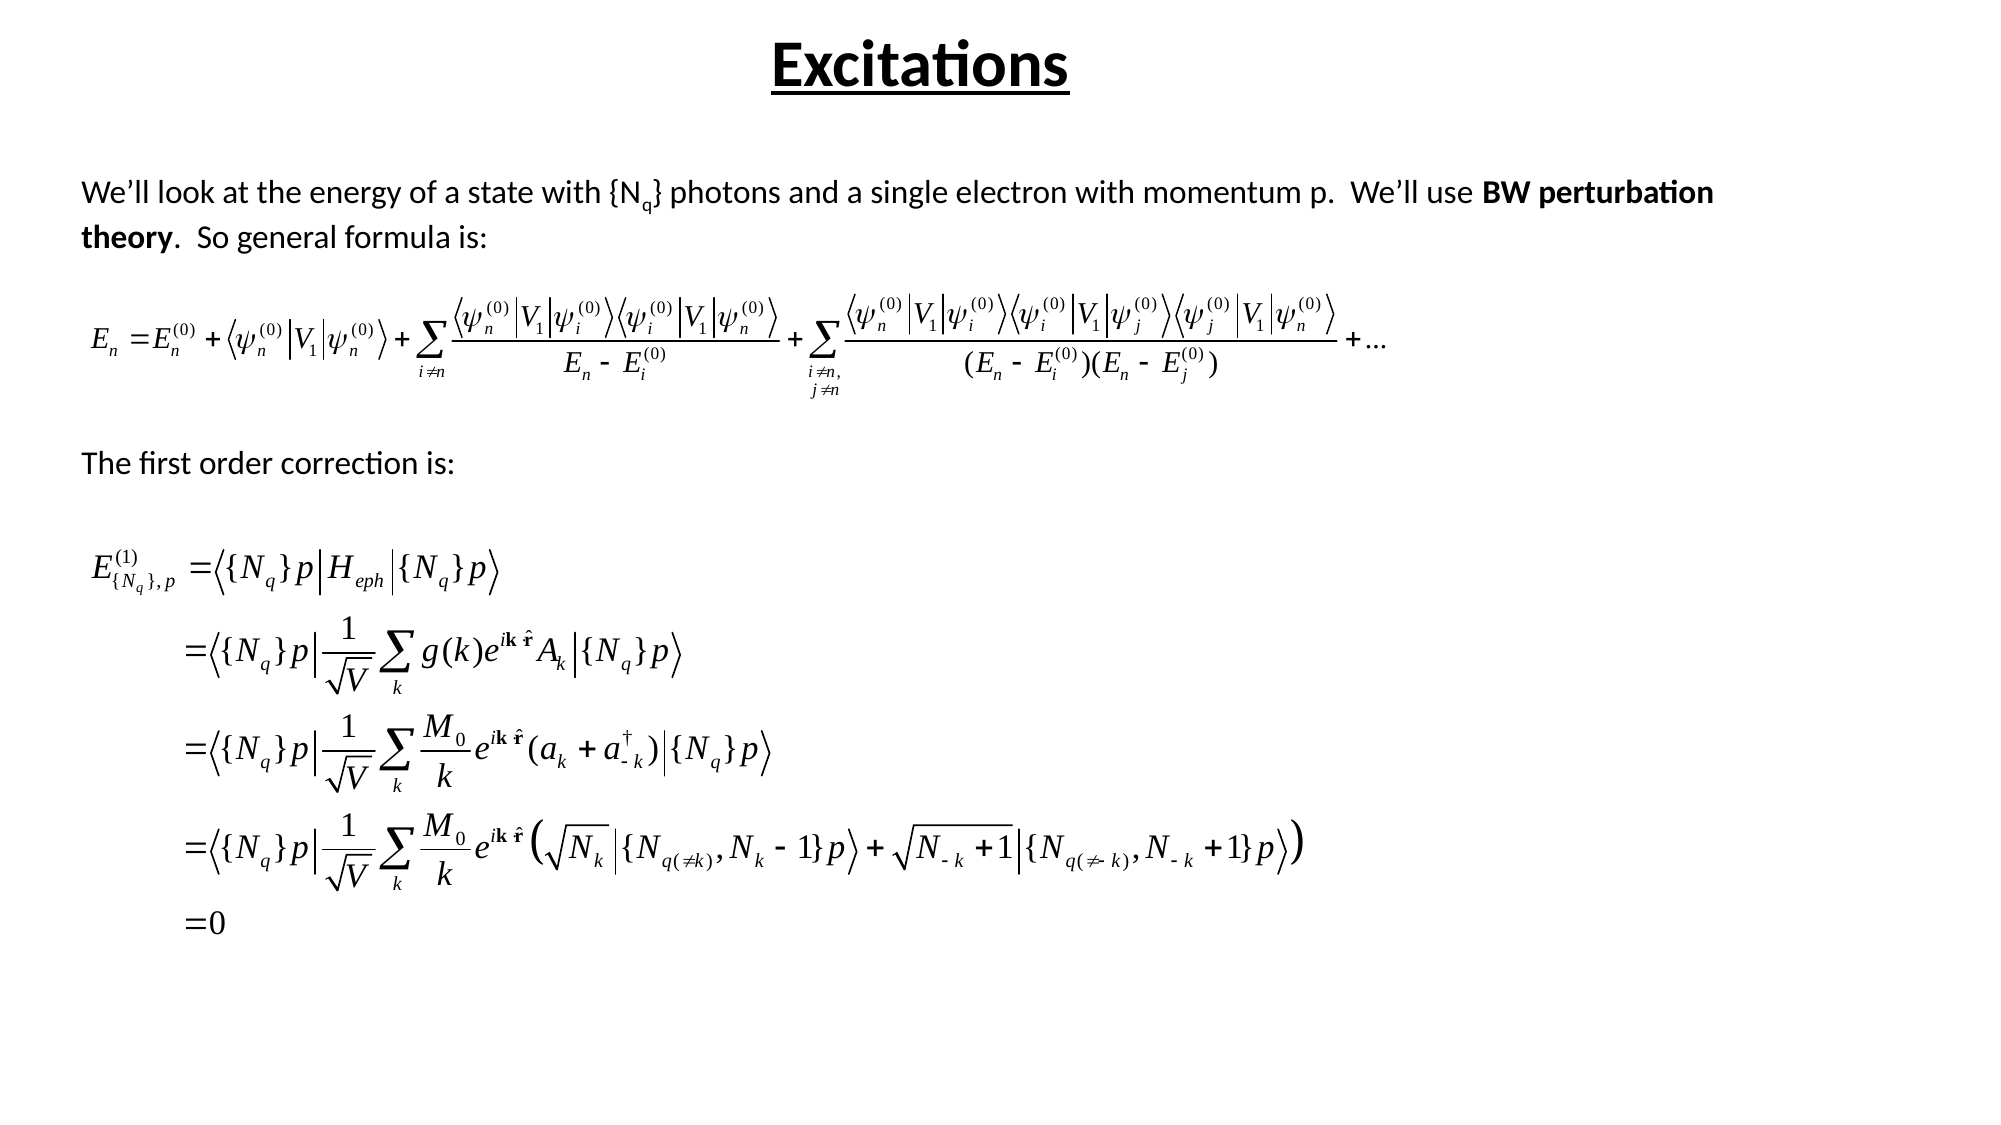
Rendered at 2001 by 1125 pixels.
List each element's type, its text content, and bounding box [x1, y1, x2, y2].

text_box We’ll look at the energy of a state with {Nq} photons and a single electron with momentum p. We’ll use BW perturbation theory. So general formula is: [66, 162, 1775, 263]
text_box The first order correction is: [66, 433, 489, 489]
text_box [85, 542, 1308, 950]
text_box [85, 288, 1390, 405]
title Excitations [629, 8, 1212, 109]
